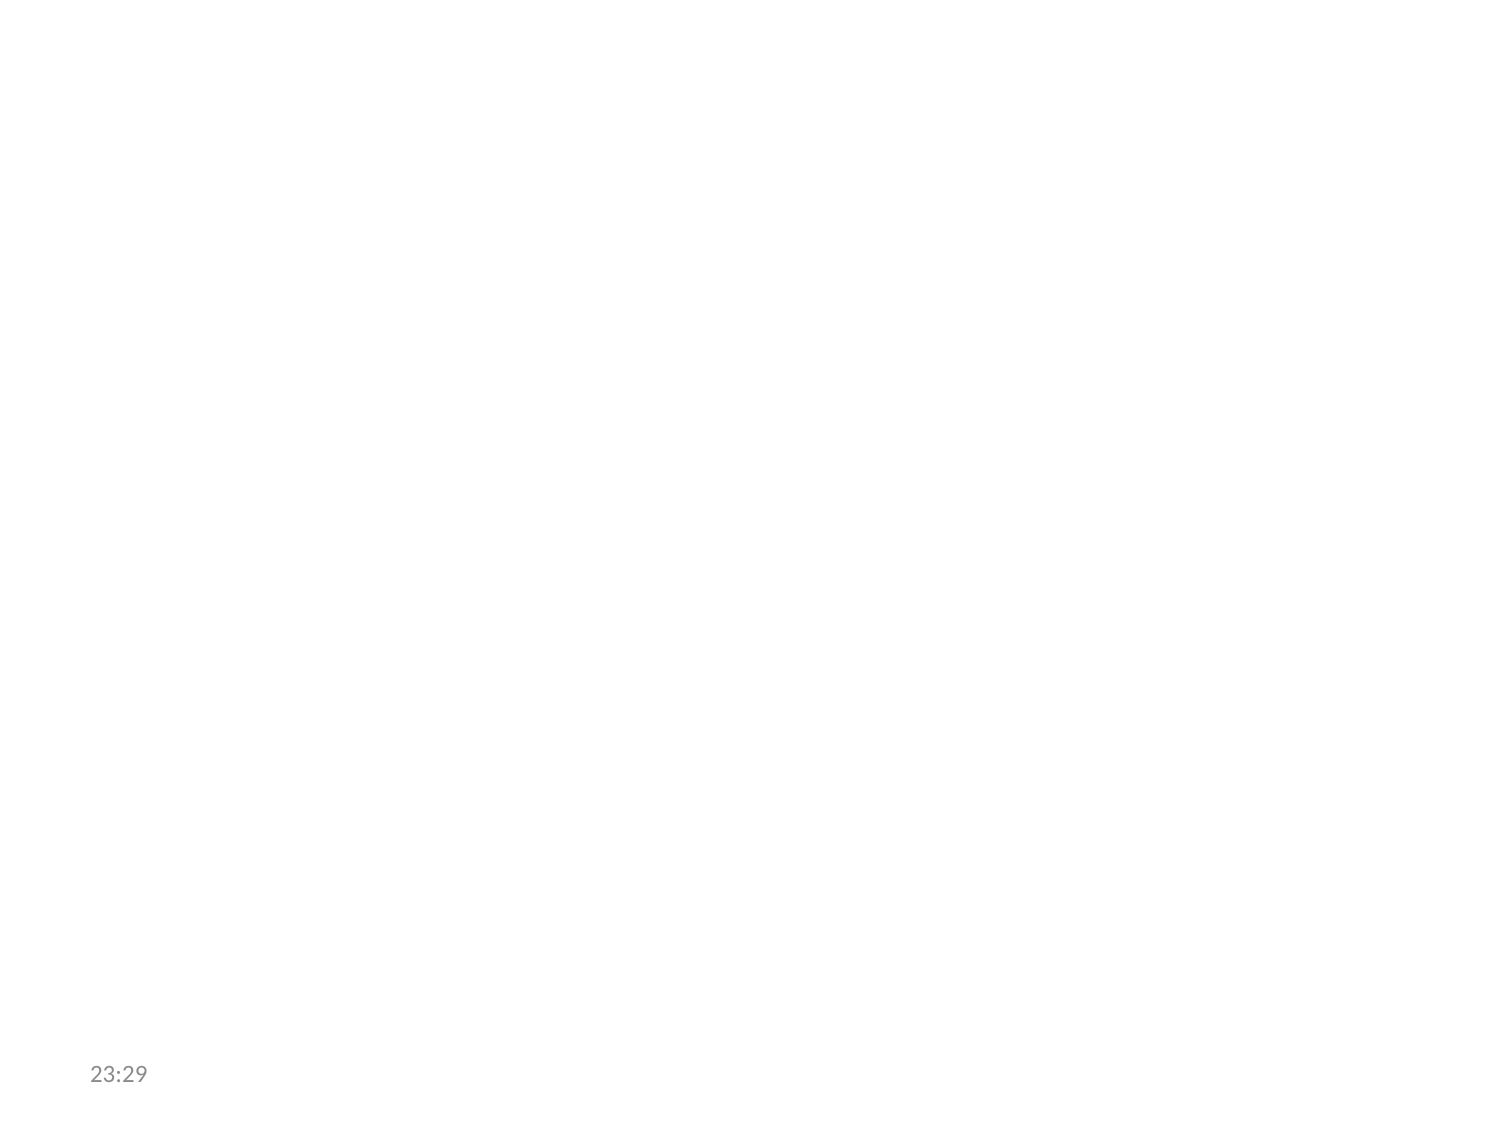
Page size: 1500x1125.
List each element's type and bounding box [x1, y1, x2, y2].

slide_number [75, 1042, 425, 1103]
